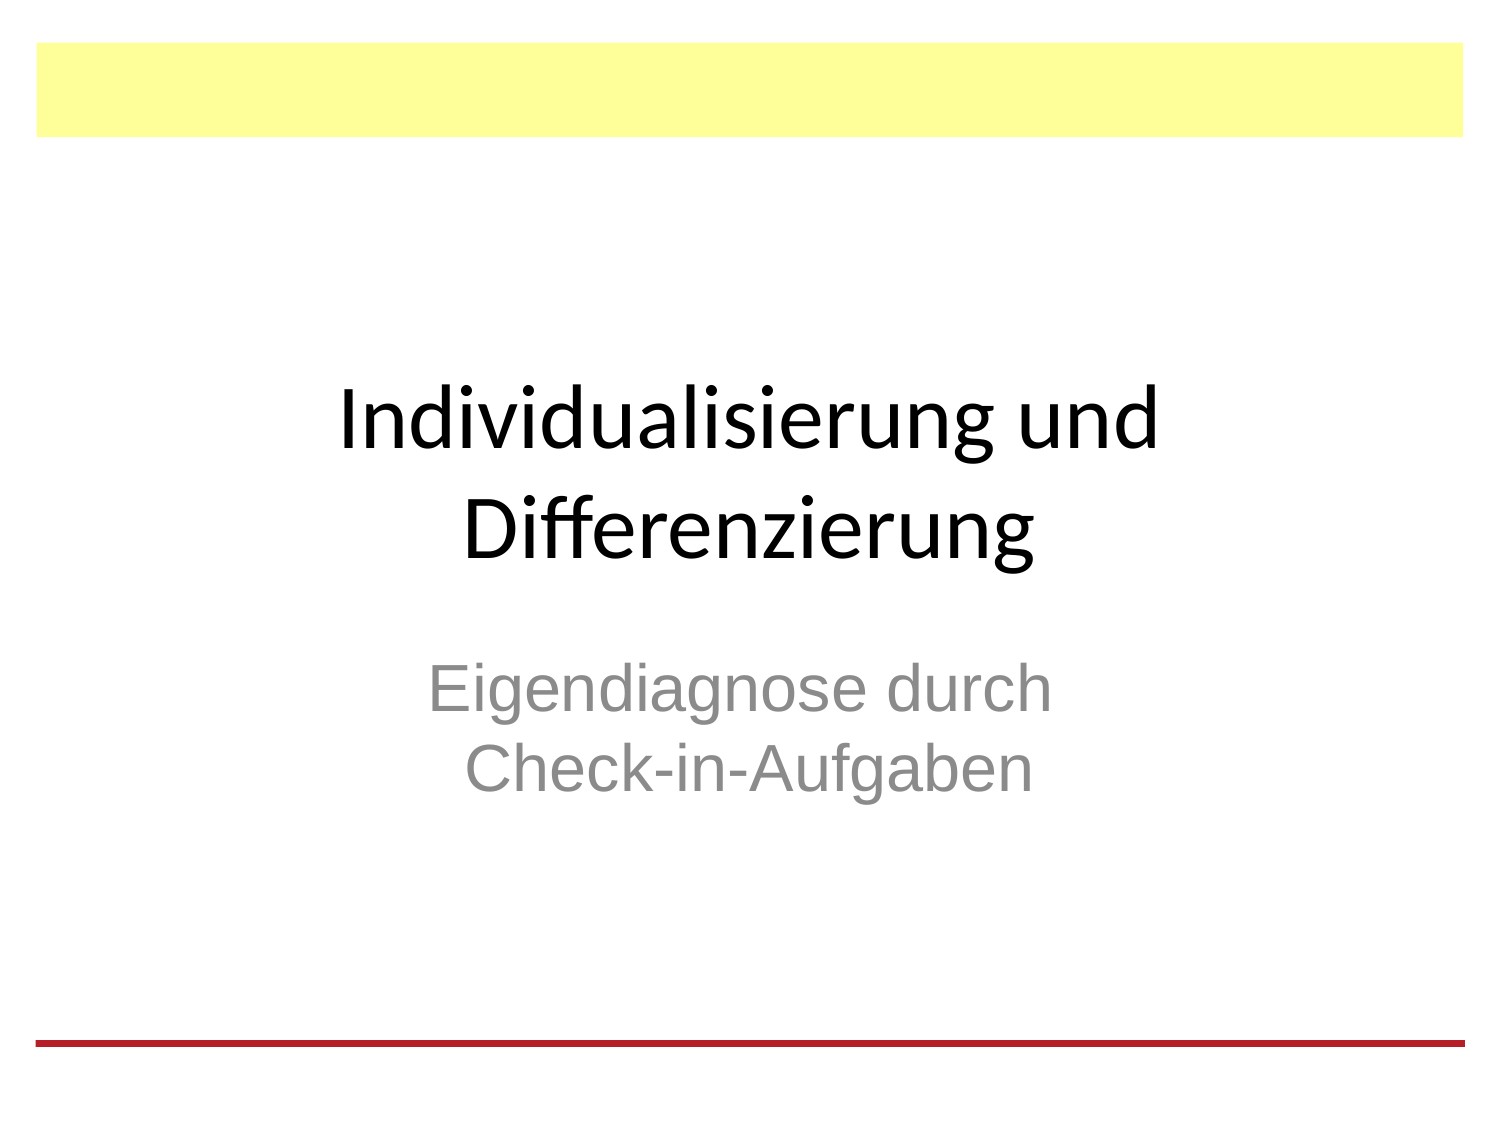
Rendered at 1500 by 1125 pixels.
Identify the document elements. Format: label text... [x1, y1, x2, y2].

title Individualisierung und Differenzierung [112, 349, 1388, 591]
subtitle Eigendiagnose durch Check-in-Aufgaben [225, 637, 1275, 925]
